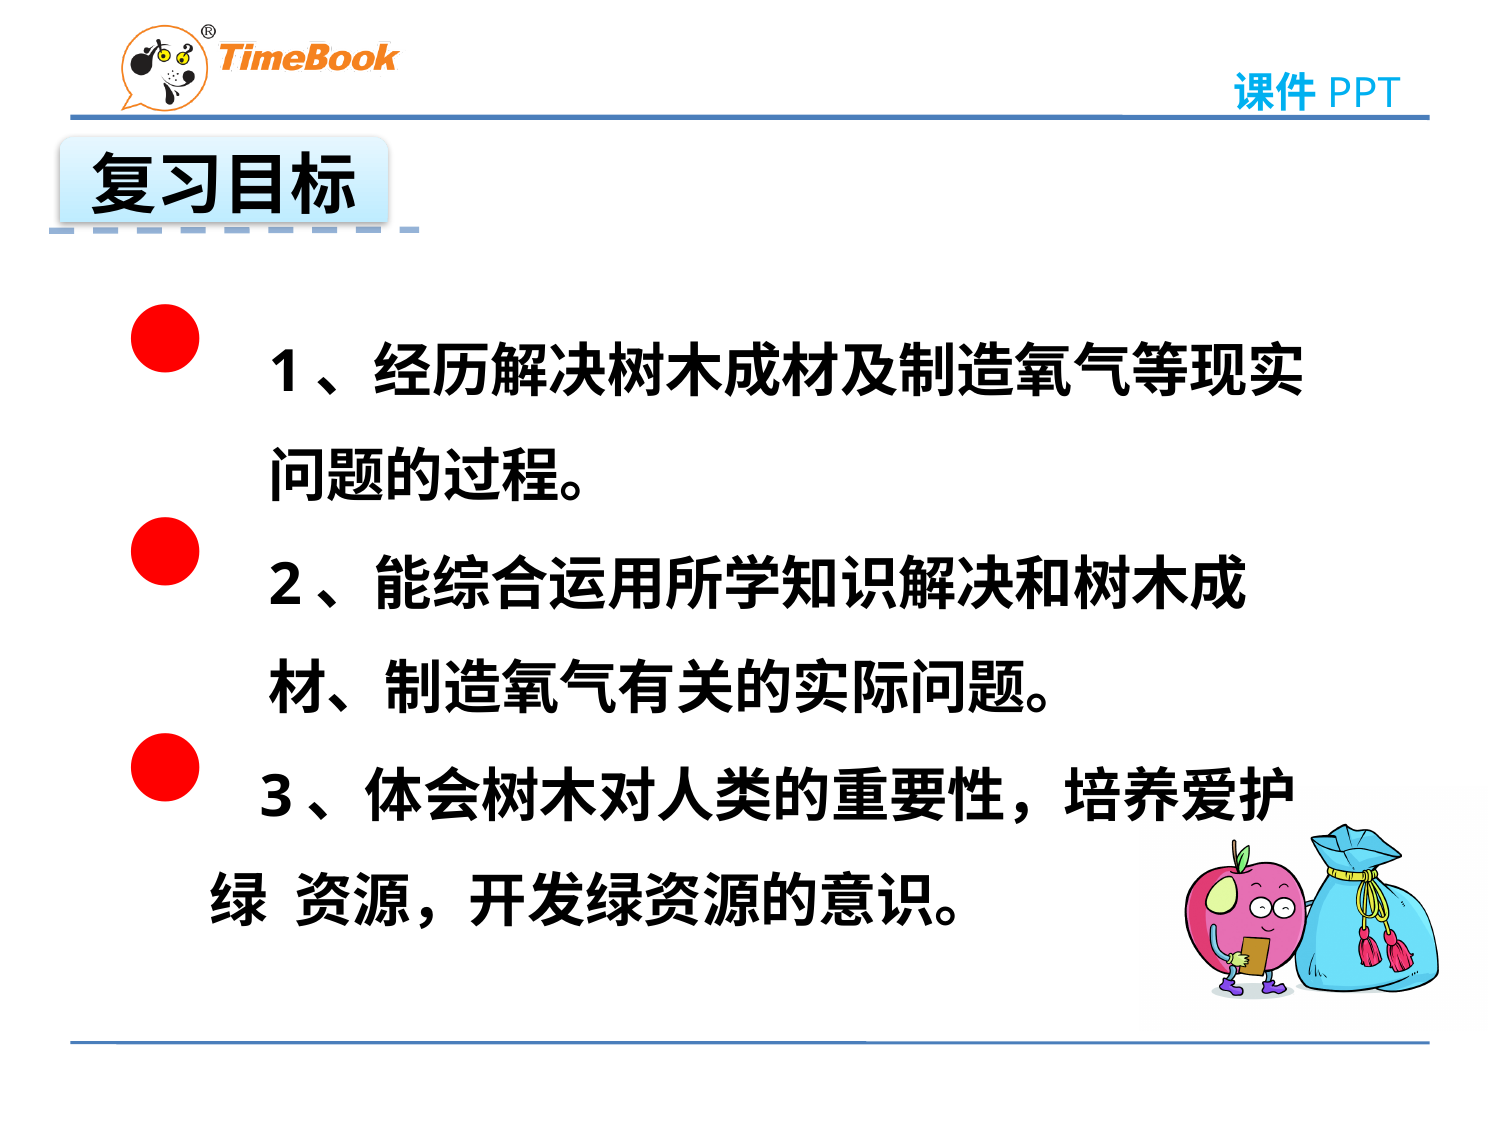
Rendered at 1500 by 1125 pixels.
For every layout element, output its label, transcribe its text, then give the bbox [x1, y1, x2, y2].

text_box [88, 491, 253, 642]
text_box 2、能综合运用所学知识解决和树木成材、制造氧气有关的实际问题。 [253, 503, 1376, 728]
picture [118, 22, 408, 113]
text_box 3、体会树木对人类的重要性，培养爱护绿 资源，开发绿资源的意识。 [194, 715, 1359, 941]
picture [1139, 786, 1488, 1031]
text_box 1、经历解决树木成材及制造氧气等现实问题的过程。 [253, 290, 1365, 503]
text_box [88, 707, 302, 858]
text_box [88, 278, 302, 429]
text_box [48, 136, 420, 231]
